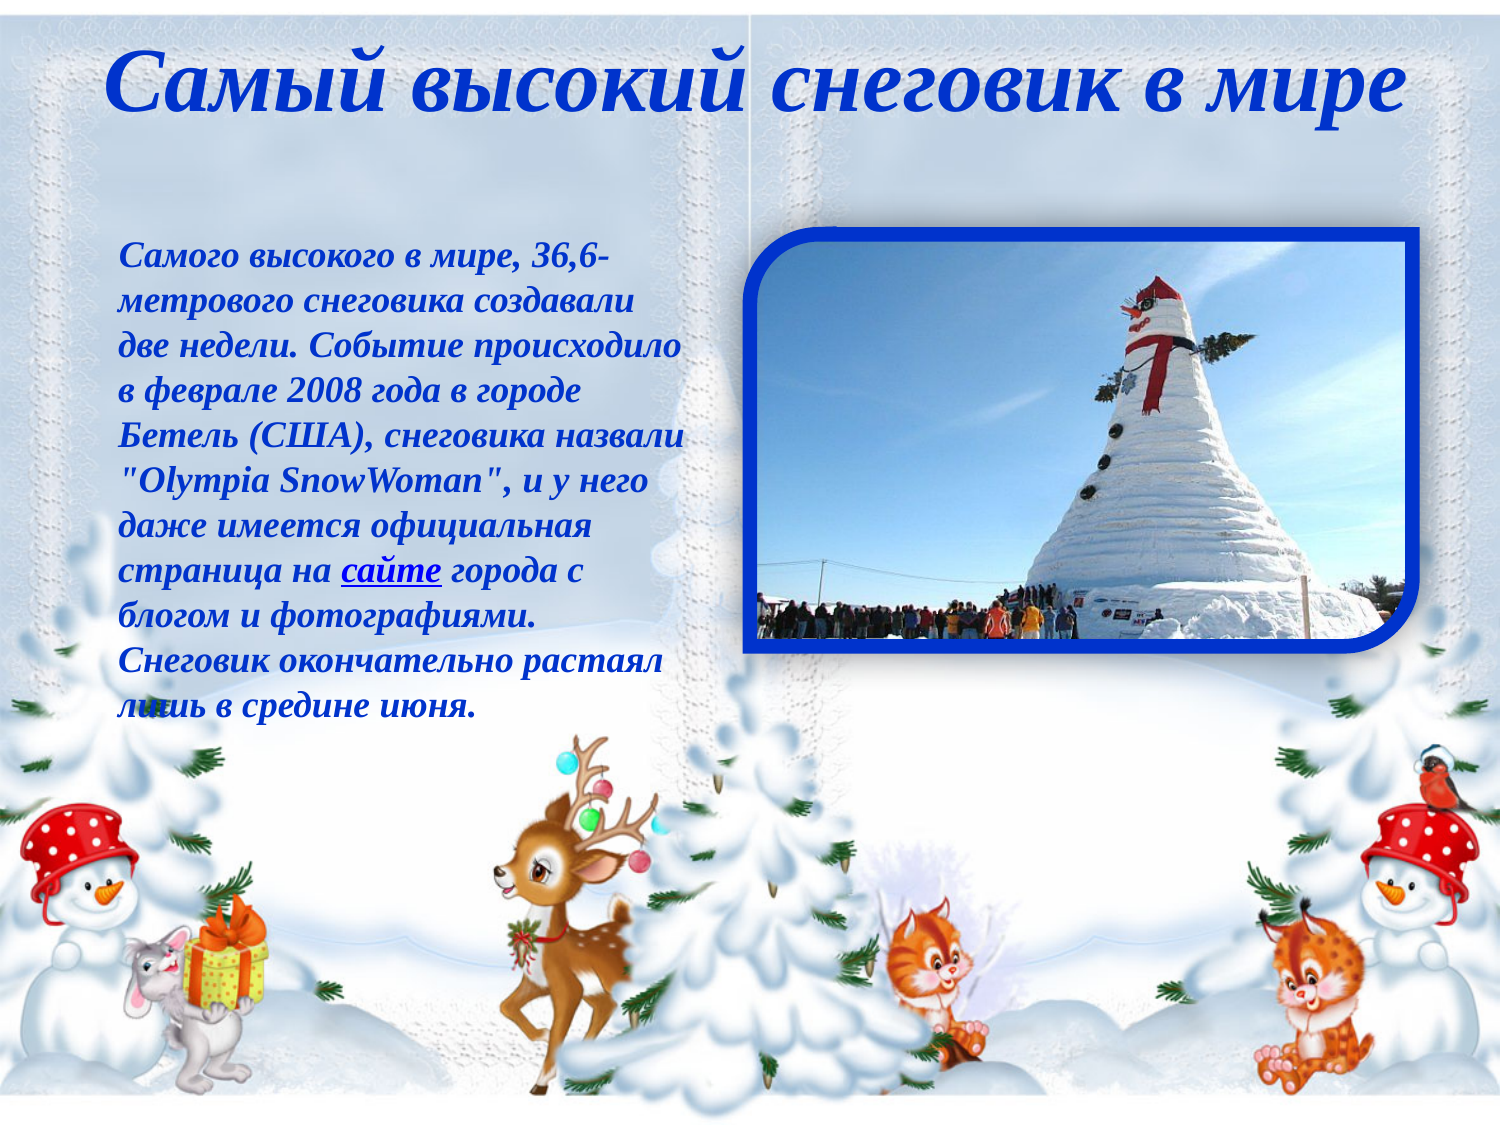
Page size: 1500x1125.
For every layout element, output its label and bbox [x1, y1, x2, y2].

picture [0, 0, 1500, 1125]
list [749, 234, 1413, 647]
